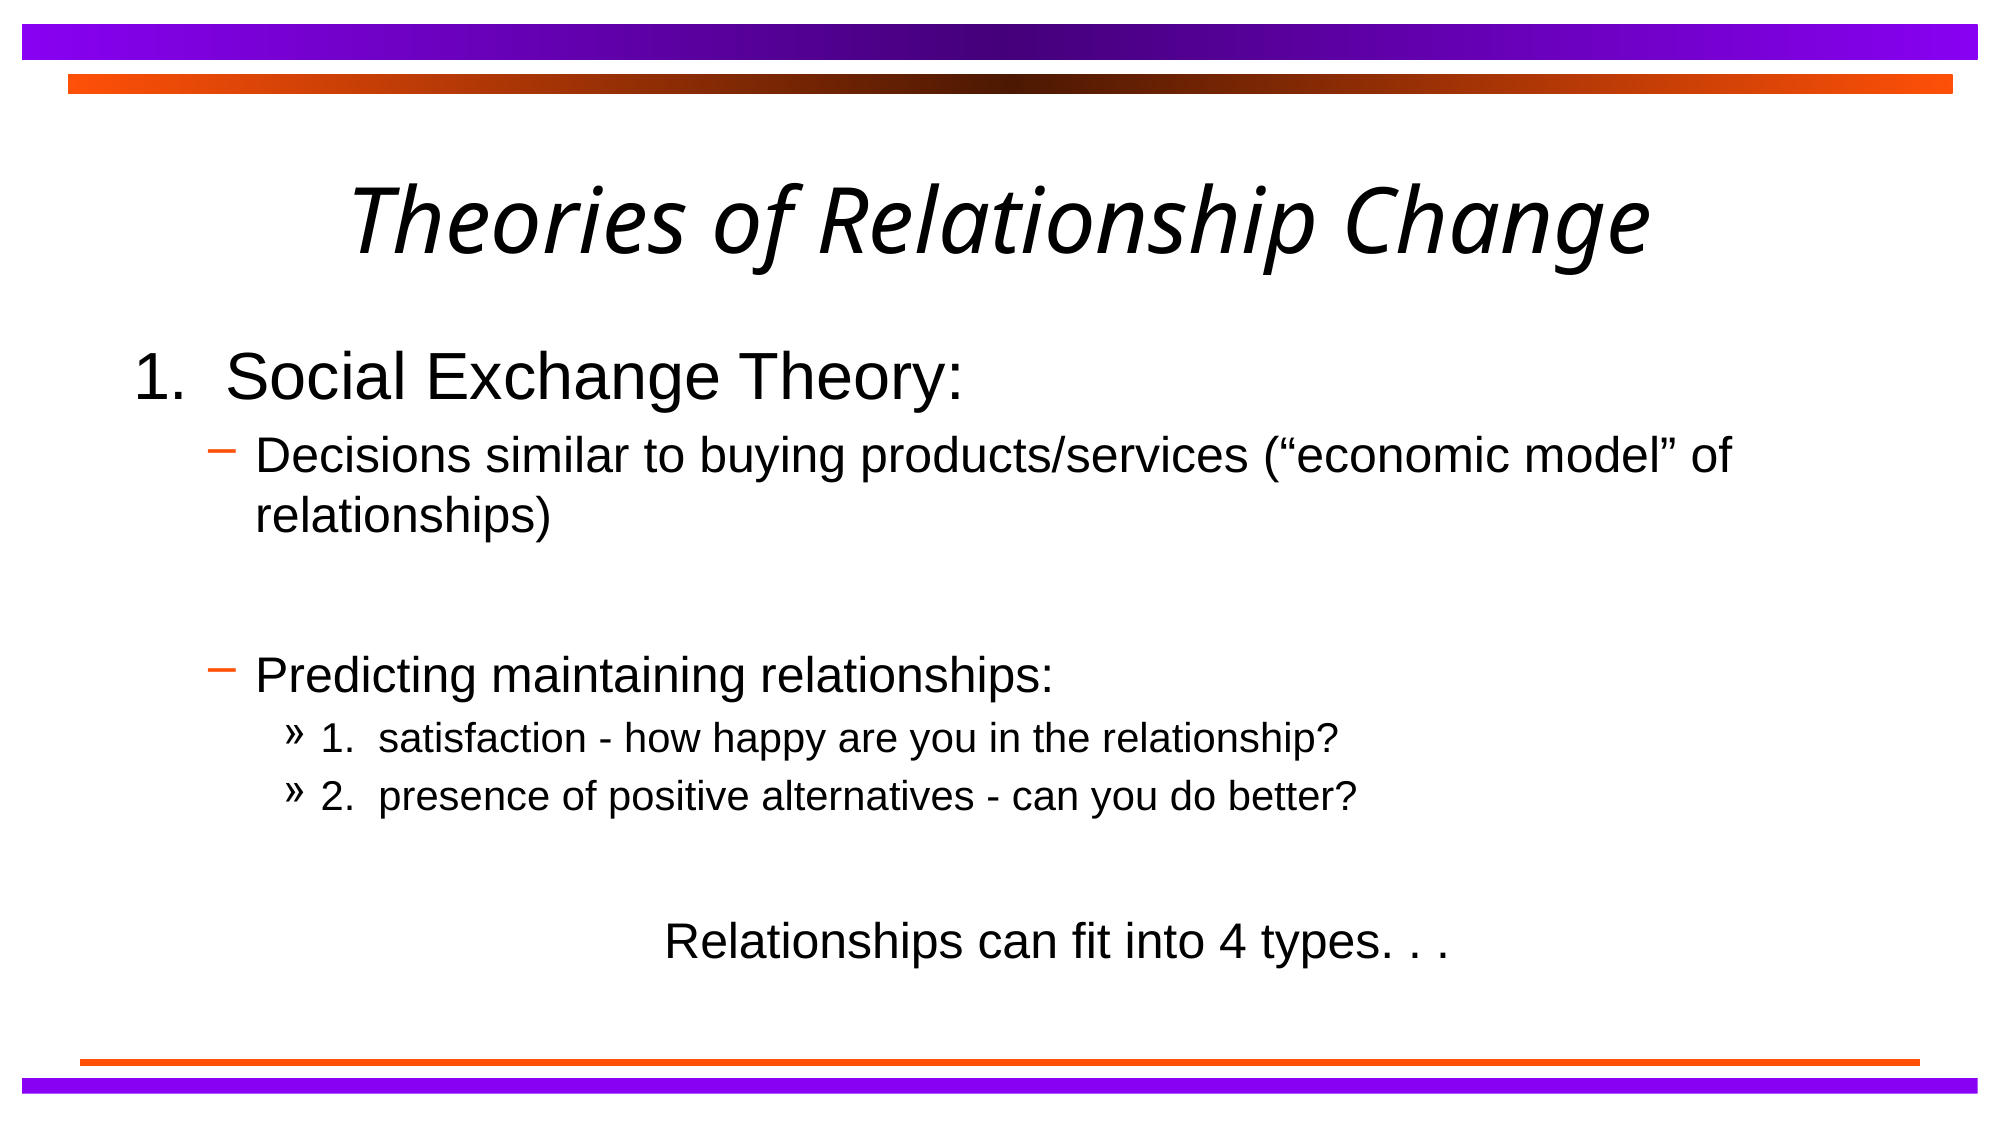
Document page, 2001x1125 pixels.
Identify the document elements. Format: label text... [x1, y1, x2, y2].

list 1. Social Exchange Theory: Decisions similar to buying products/services (“economic model” of relationships) Predicting maintaining relationships: 1. satisfaction - how happy are you in the relationship? 2. presence of positive alternatives - can you do better? Relationships can fit into 4 types. . . [118, 324, 1922, 1050]
title Theories of Relationship Change [150, 121, 1850, 313]
